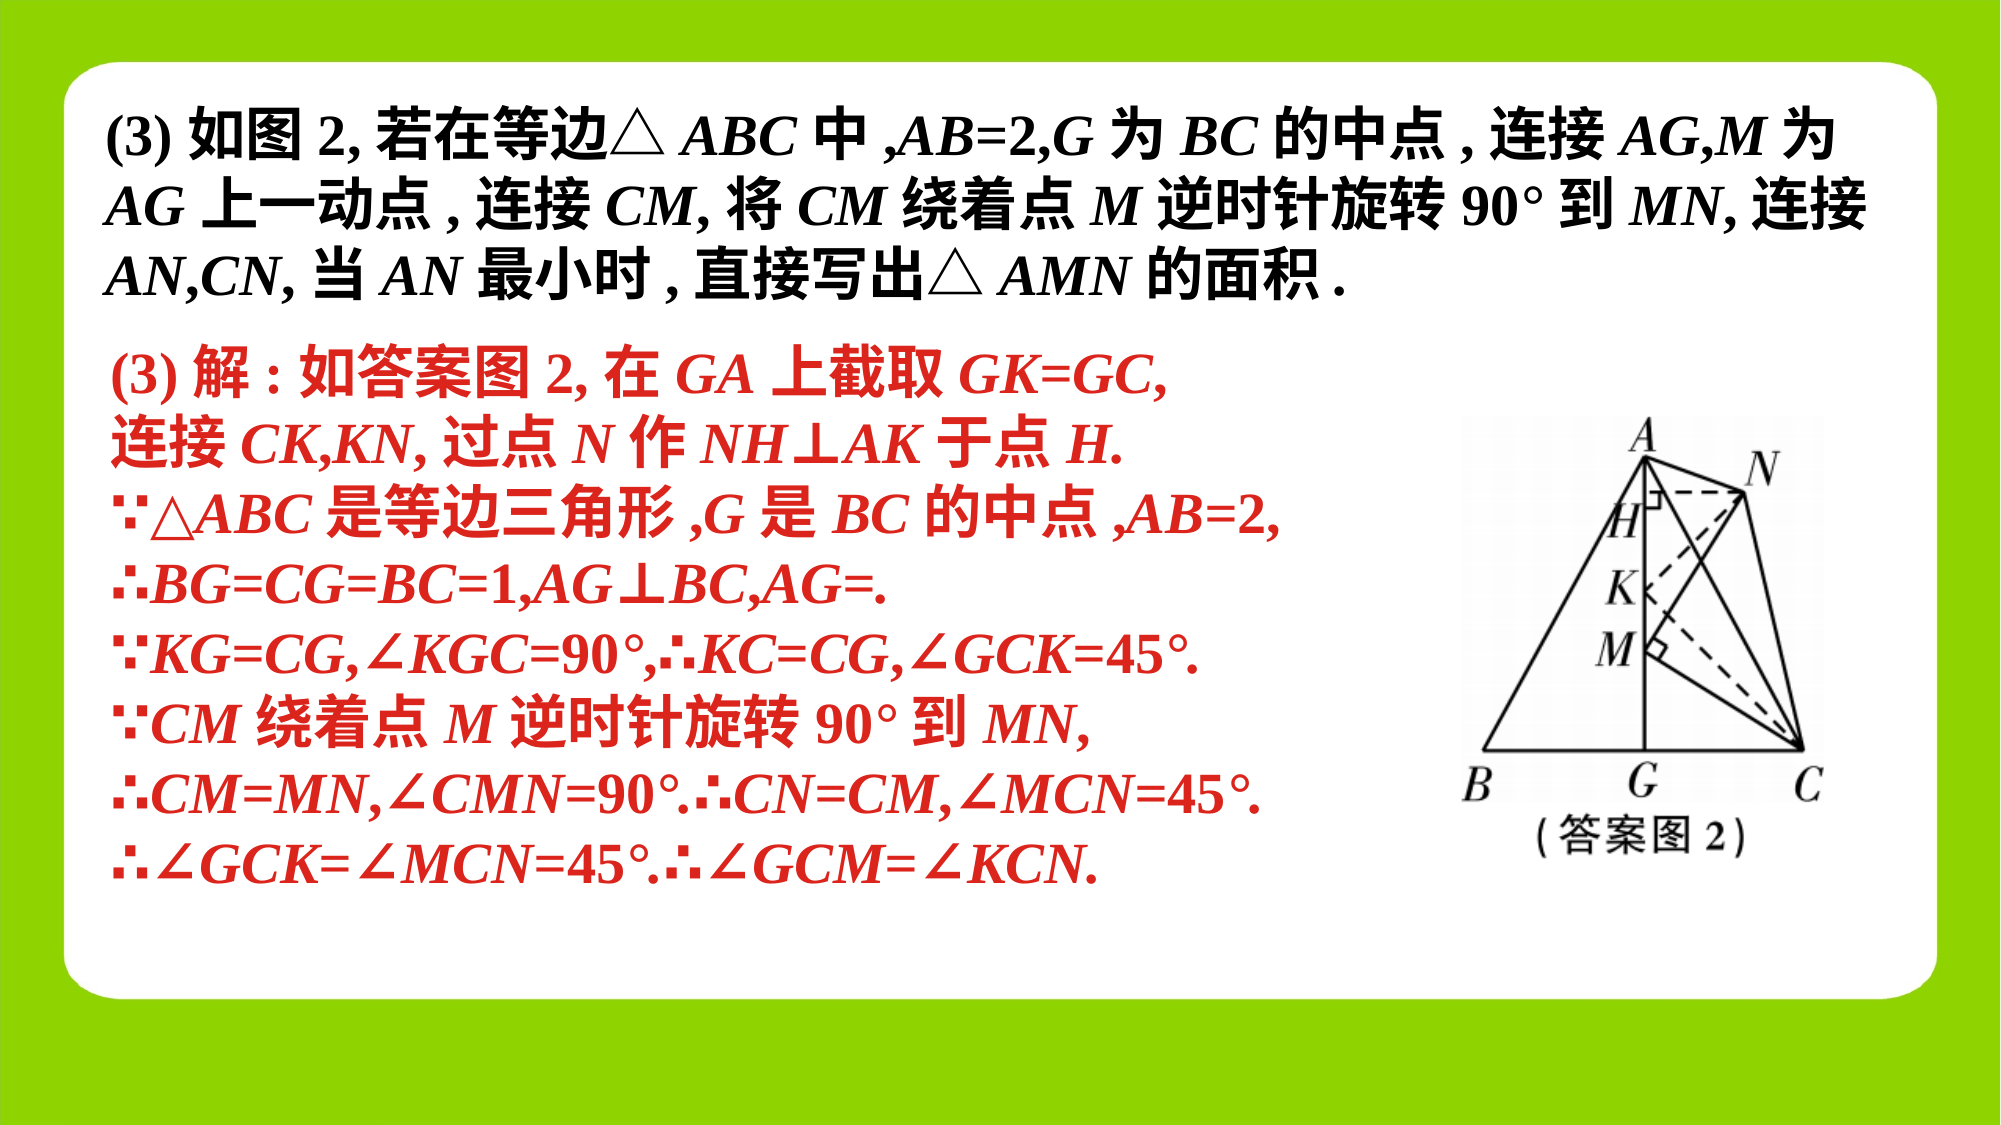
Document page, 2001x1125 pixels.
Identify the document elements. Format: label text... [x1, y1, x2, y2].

picture [0, 0, 2001, 1125]
text_box (3)如图2,若在等边△ABC中,AB=2,G为BC的中点,连接AG,M为AG上一动点,连接CM,将CM绕着点M逆时针旋转90°到MN,连接AN,CN,当AN最小时,直接写出△AMN的面积. [90, 90, 1898, 315]
